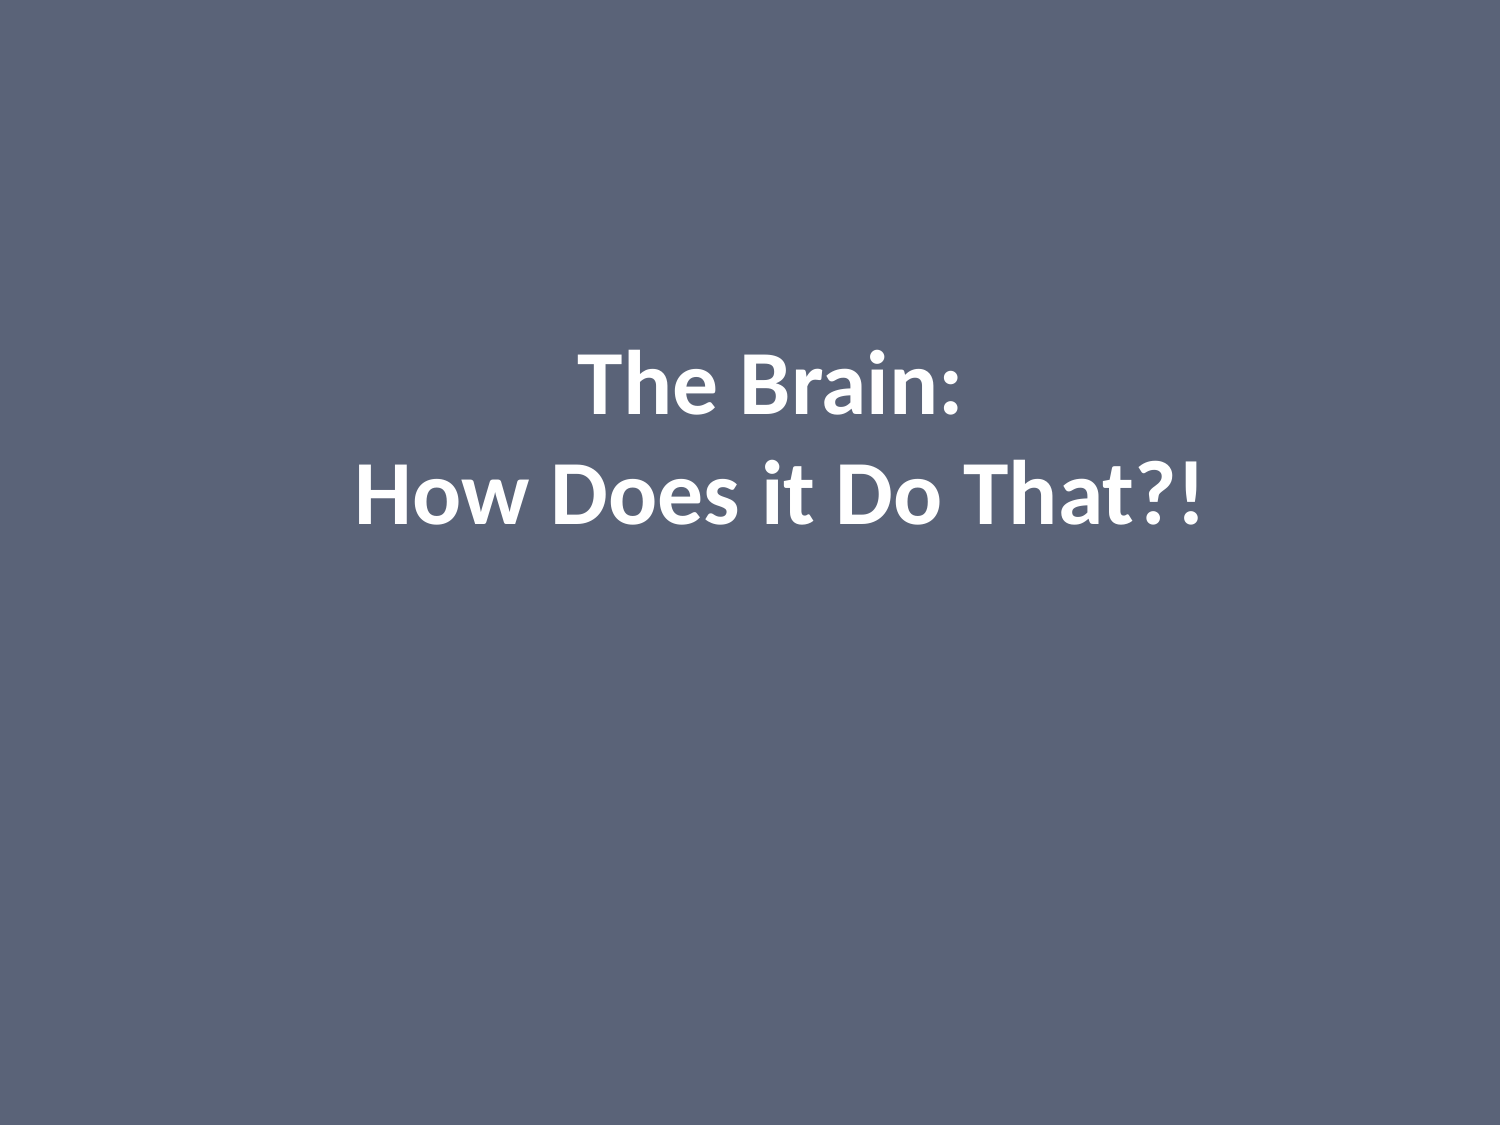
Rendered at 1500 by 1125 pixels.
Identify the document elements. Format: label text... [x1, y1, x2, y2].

title The Brain: How Does it Do That?! [87, 312, 1475, 554]
